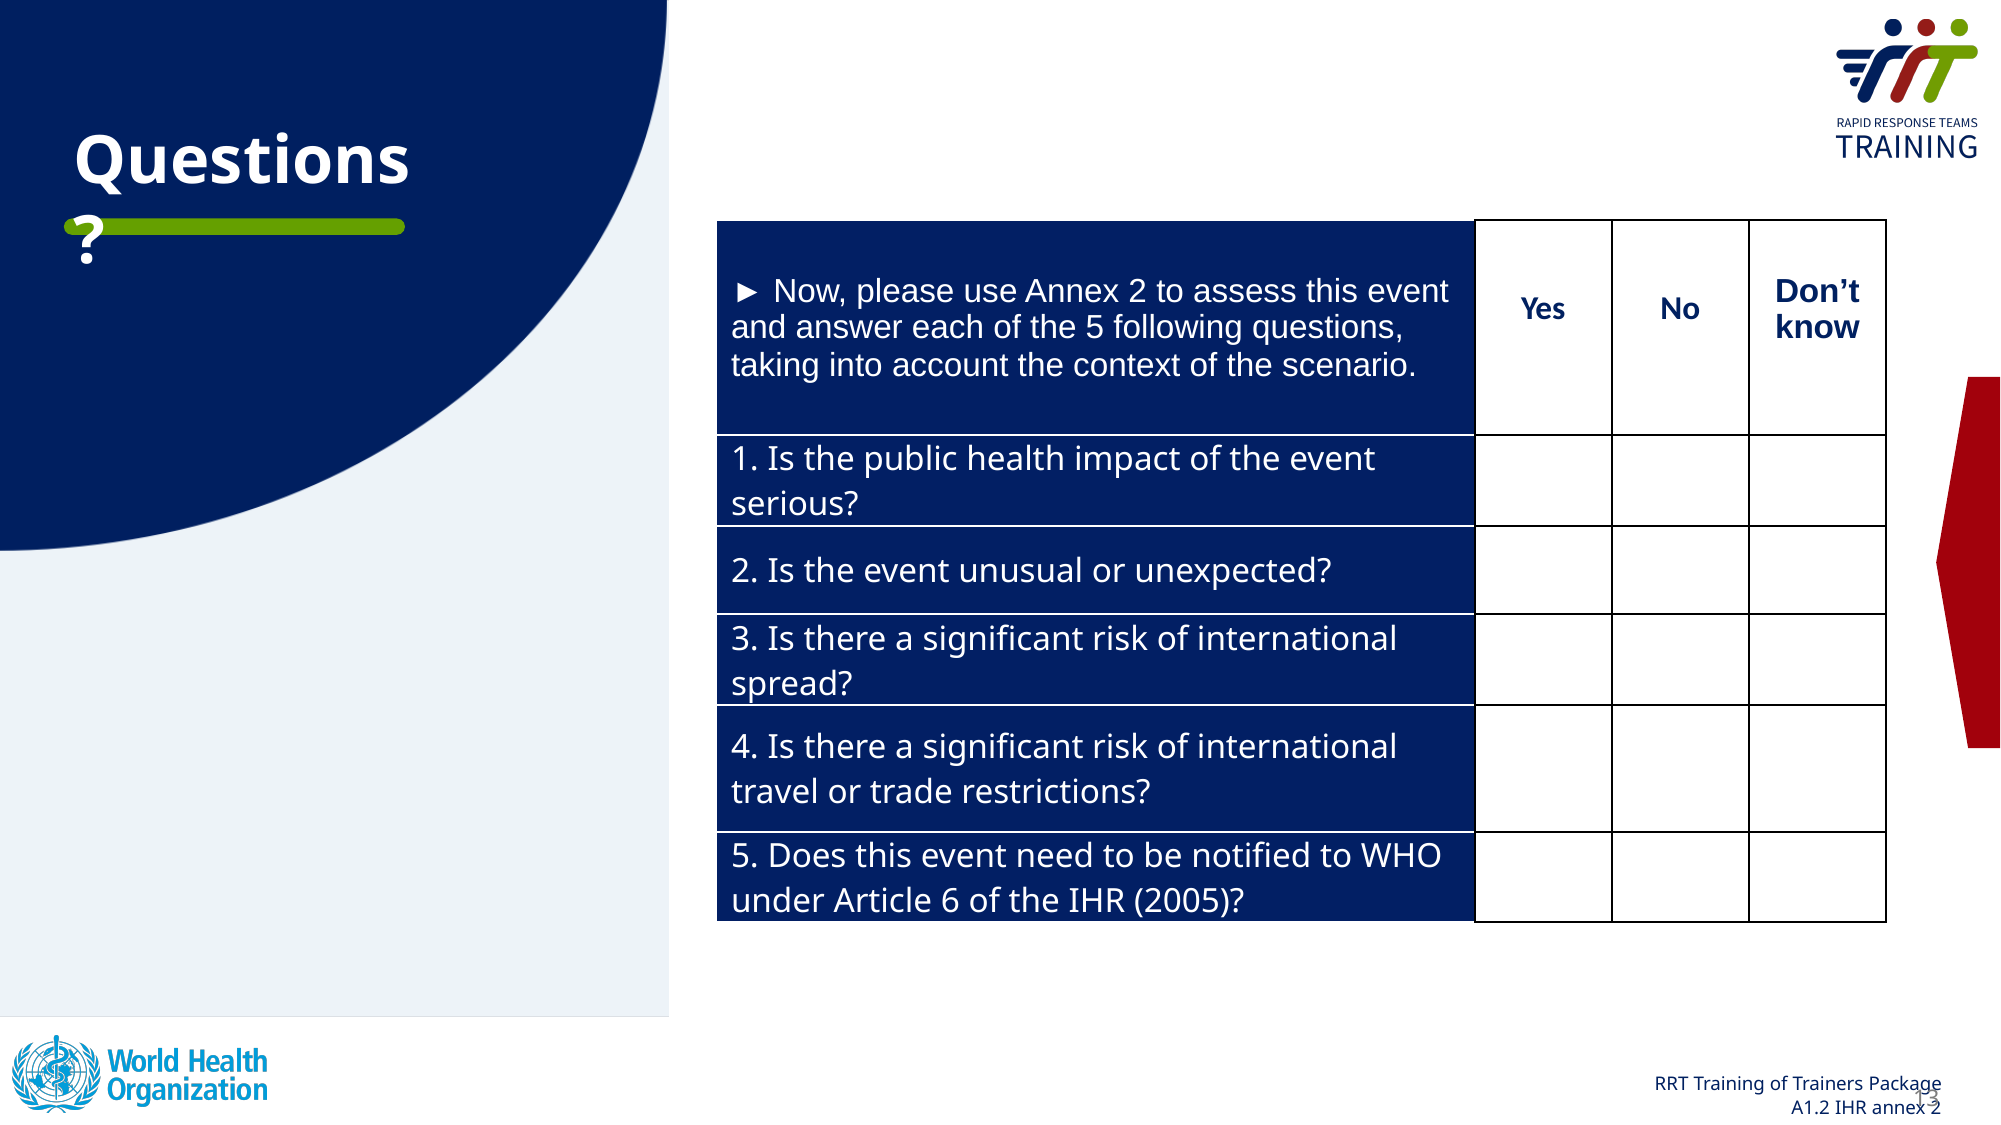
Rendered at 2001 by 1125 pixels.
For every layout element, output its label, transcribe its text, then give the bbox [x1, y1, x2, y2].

table_cell [1476, 436, 1611, 525]
table_cell [1613, 436, 1748, 525]
table_cell 5. Does this event need to be notified to WHO under Article 6 of the IHR (2005)? [717, 833, 1474, 921]
table_cell 4. Is there a significant risk of international travel or trade restrictions? [717, 706, 1474, 831]
picture [12, 1083, 48, 1113]
table_header Yes [1476, 221, 1611, 434]
table_cell [1476, 527, 1611, 613]
table_cell [1613, 833, 1748, 921]
table_cell [1476, 706, 1611, 831]
table_cell [1750, 436, 1885, 525]
picture [0, 0, 669, 1018]
table_cell 1. Is the public health impact of the event serious? [717, 436, 1474, 525]
picture [12, 1035, 267, 1113]
table_cell [1613, 615, 1748, 704]
table_cell 3. Is there a significant risk of international spread? [717, 615, 1474, 704]
table_cell [1613, 706, 1748, 831]
table_cell [1750, 706, 1885, 831]
table_cell [1750, 527, 1885, 613]
picture [1835, 19, 1978, 167]
picture [58, 1050, 64, 1058]
table_cell [1476, 615, 1611, 704]
table_header Don’t know [1750, 221, 1885, 434]
table_cell [1476, 833, 1611, 921]
table_cell [1613, 527, 1748, 613]
table_header ► Now, please use Annex 2 to assess this event and answer each of the 5 following questions, taking into account the context of the scenario. [717, 221, 1474, 434]
table_cell 2. Is the event unusual or unexpected? [717, 527, 1474, 613]
table_cell [1750, 833, 1885, 921]
table_cell [1750, 615, 1885, 704]
table_header No [1613, 221, 1748, 434]
